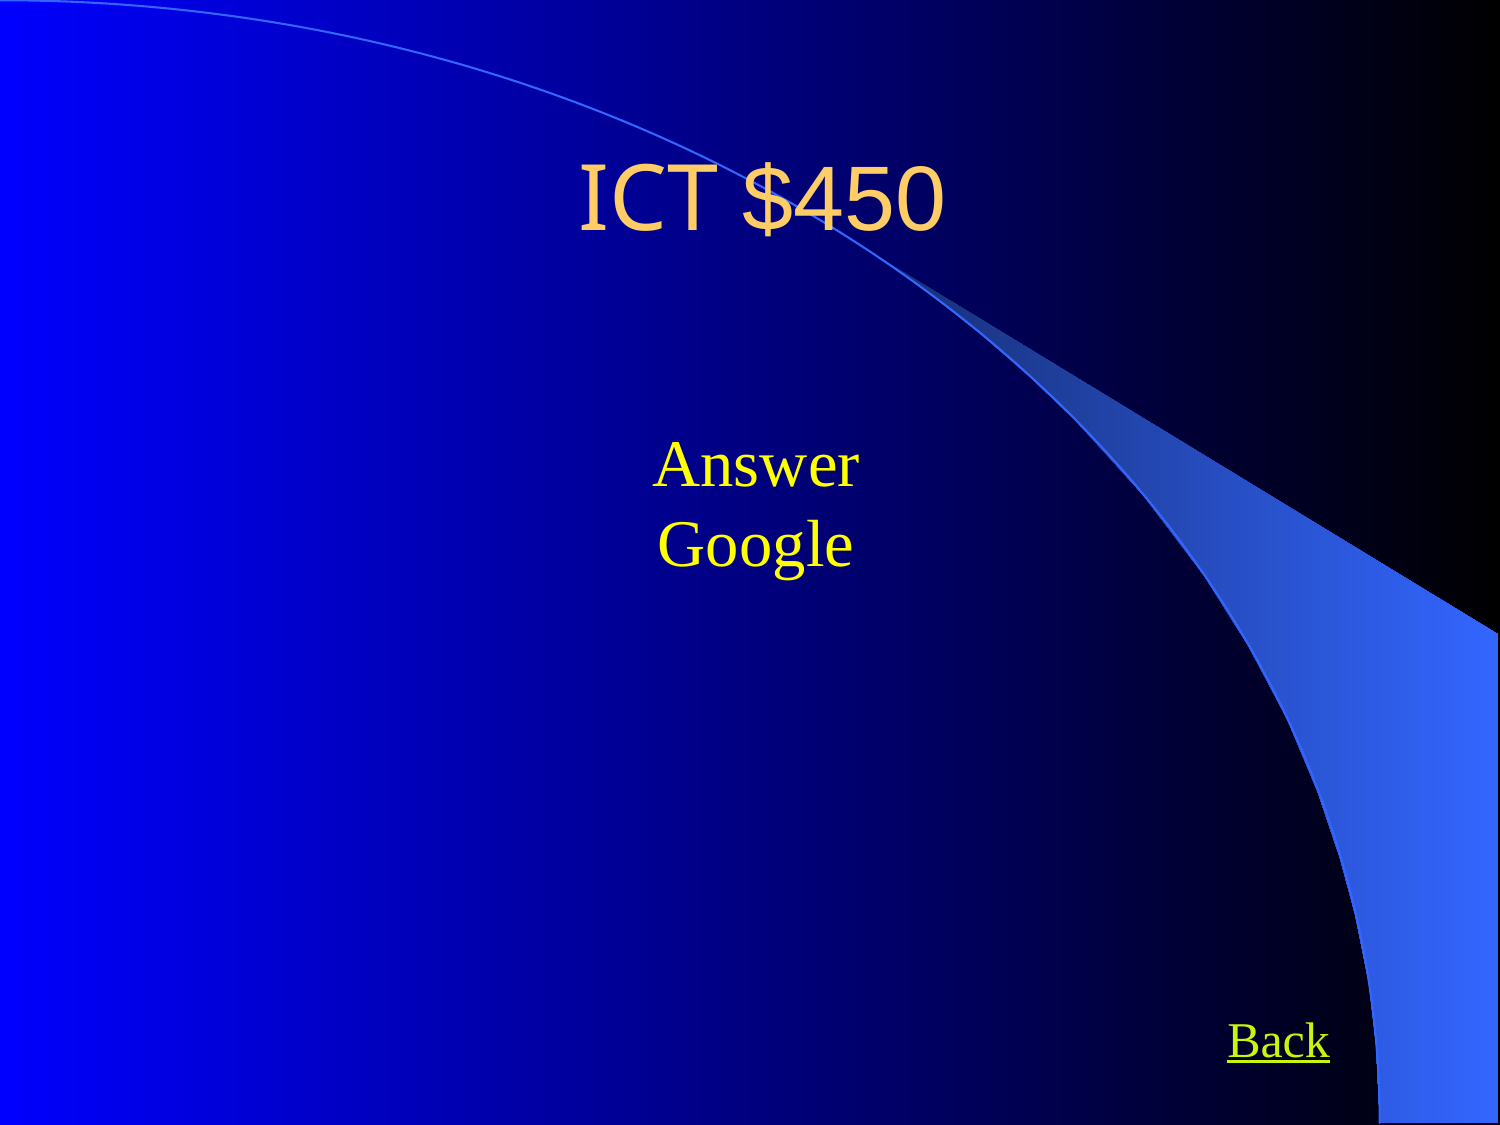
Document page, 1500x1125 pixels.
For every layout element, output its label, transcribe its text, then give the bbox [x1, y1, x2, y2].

text_box Back [1212, 999, 1438, 1075]
title ICT $450 [74, 99, 1451, 288]
text_box Answer Google [99, 412, 1413, 888]
